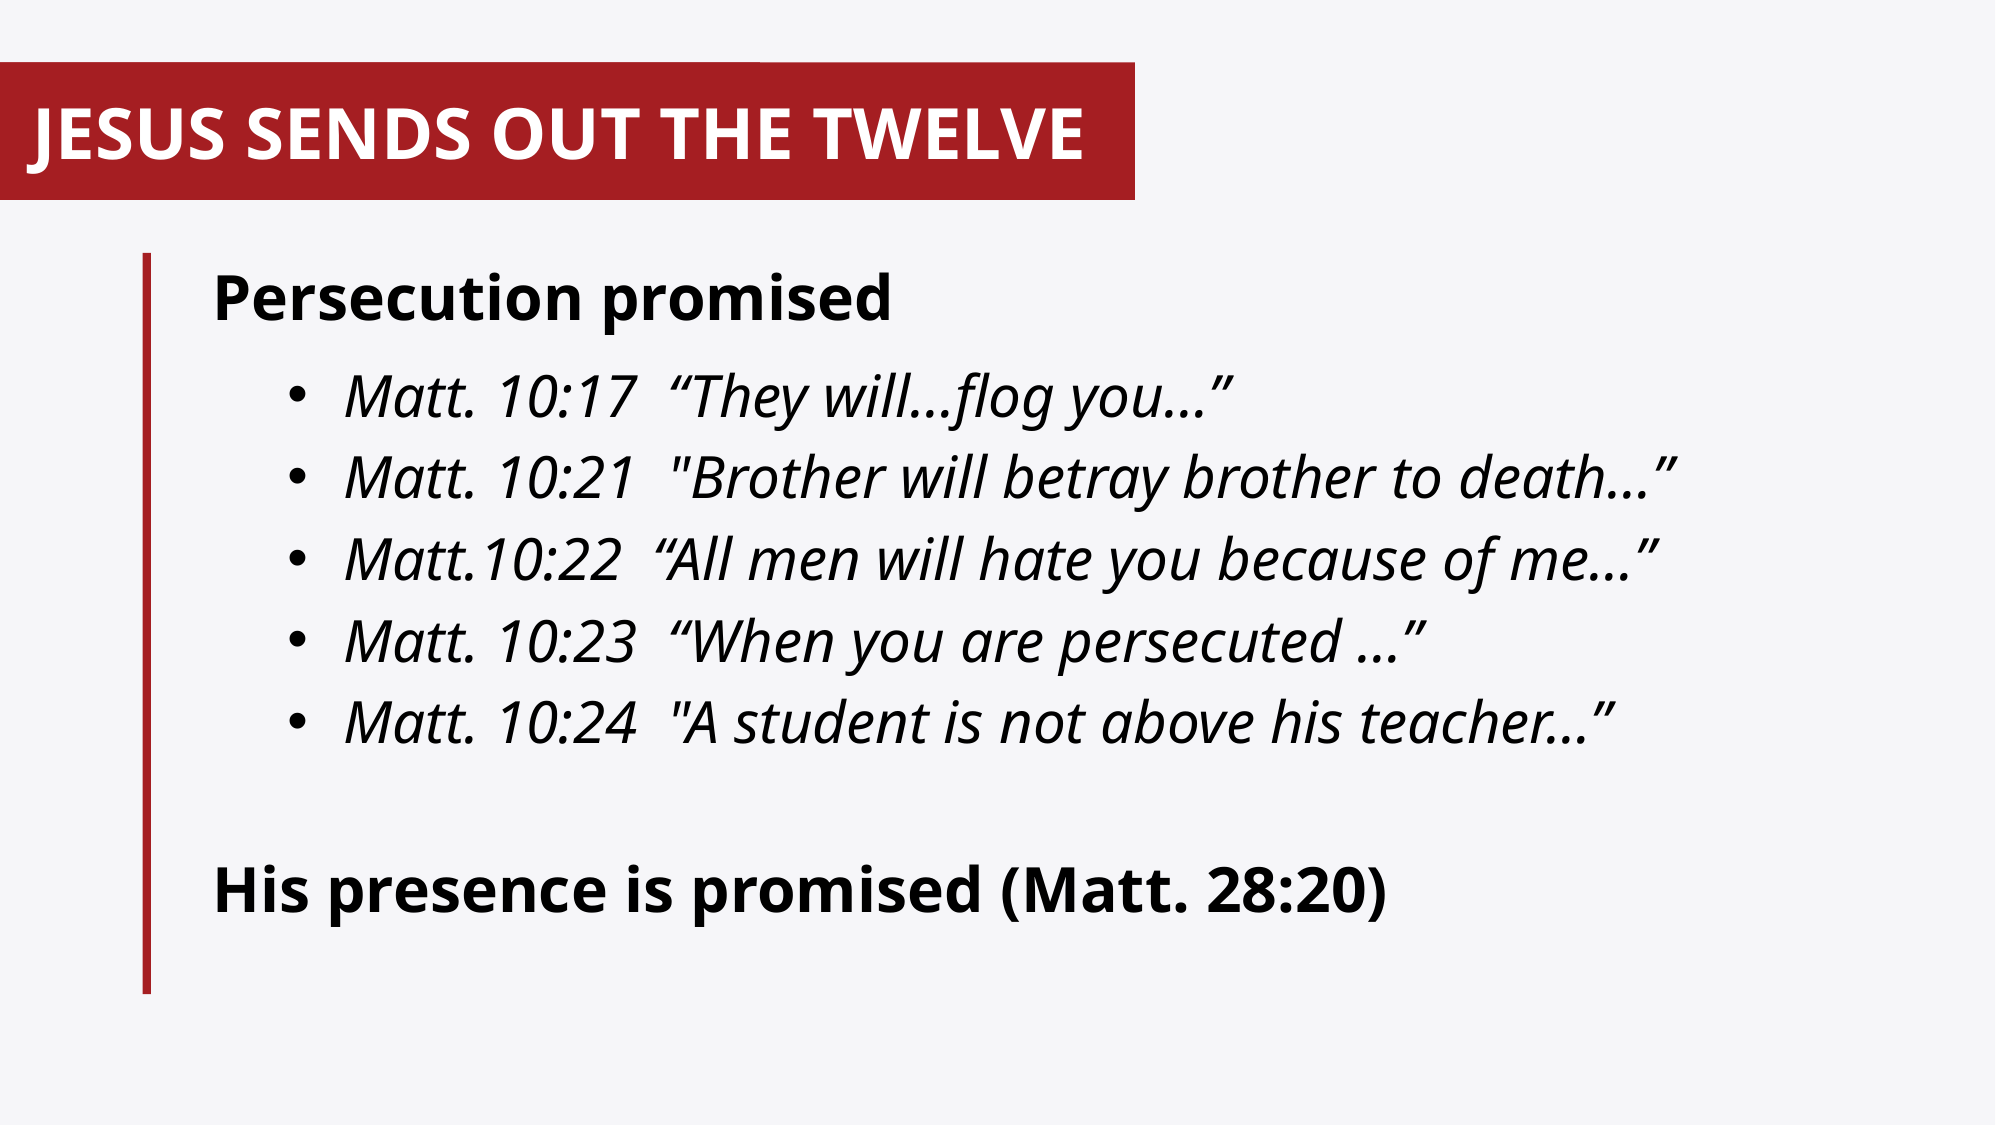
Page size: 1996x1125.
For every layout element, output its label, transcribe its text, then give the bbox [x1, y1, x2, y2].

title JESUS SENDS OUT THE TWELVE [0, 62, 1135, 200]
subtitle Persecution promised Matt. 10:17 “They will…flog you…” Matt. 10:21 "Brother will betray brother to death…” Matt.10:22 “All men will hate you because of me…” Matt. 10:23 “When you are persecuted …” Matt. 10:24 "A student is not above his teacher…” His presence is promised (Matt. 28:20) [197, 249, 1885, 1125]
